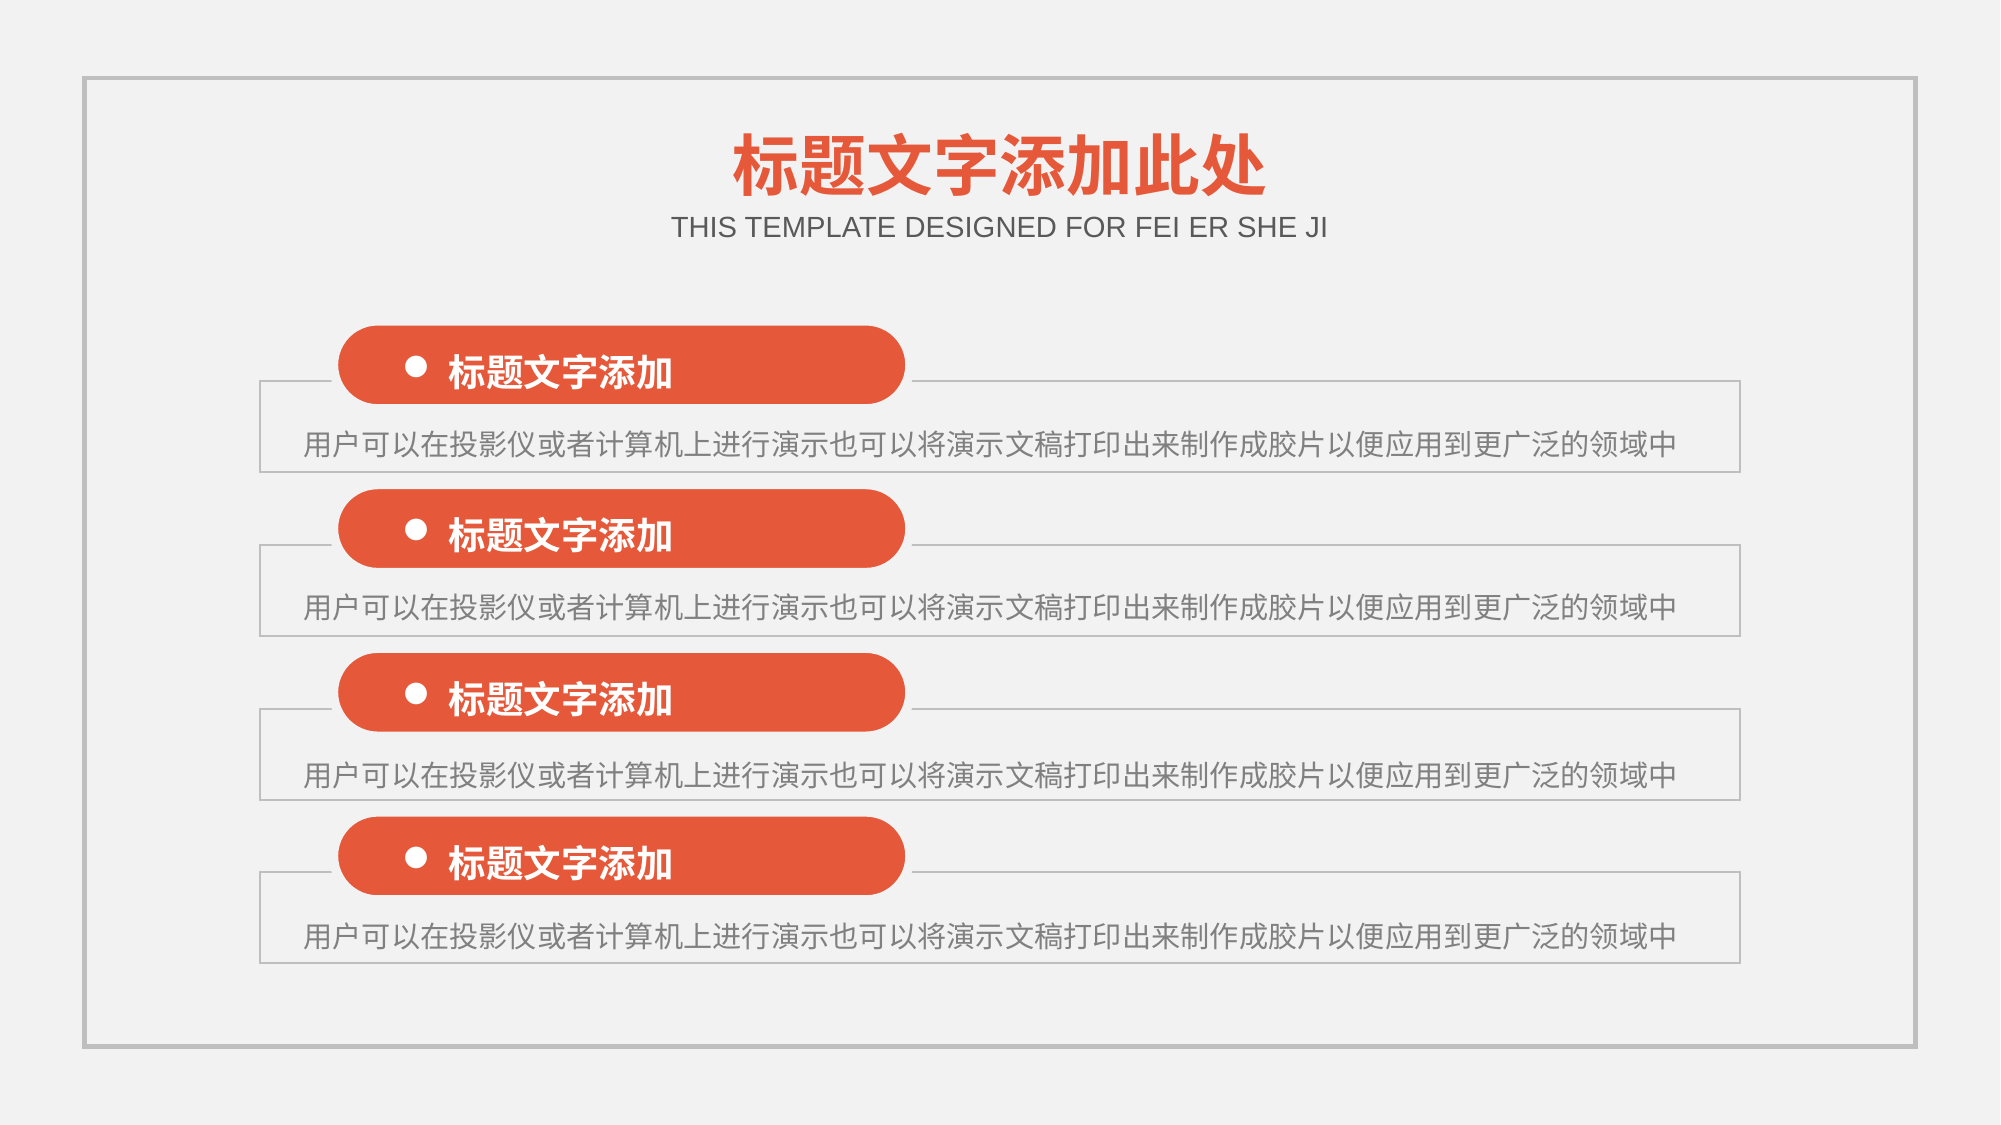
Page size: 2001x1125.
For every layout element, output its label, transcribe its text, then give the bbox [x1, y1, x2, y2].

text_box THIS TEMPLATE DESIGNED FOR FEI ER SHE JI [599, 201, 1401, 251]
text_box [259, 320, 1741, 964]
text_box 标题文字添加此处 [718, 116, 1282, 201]
